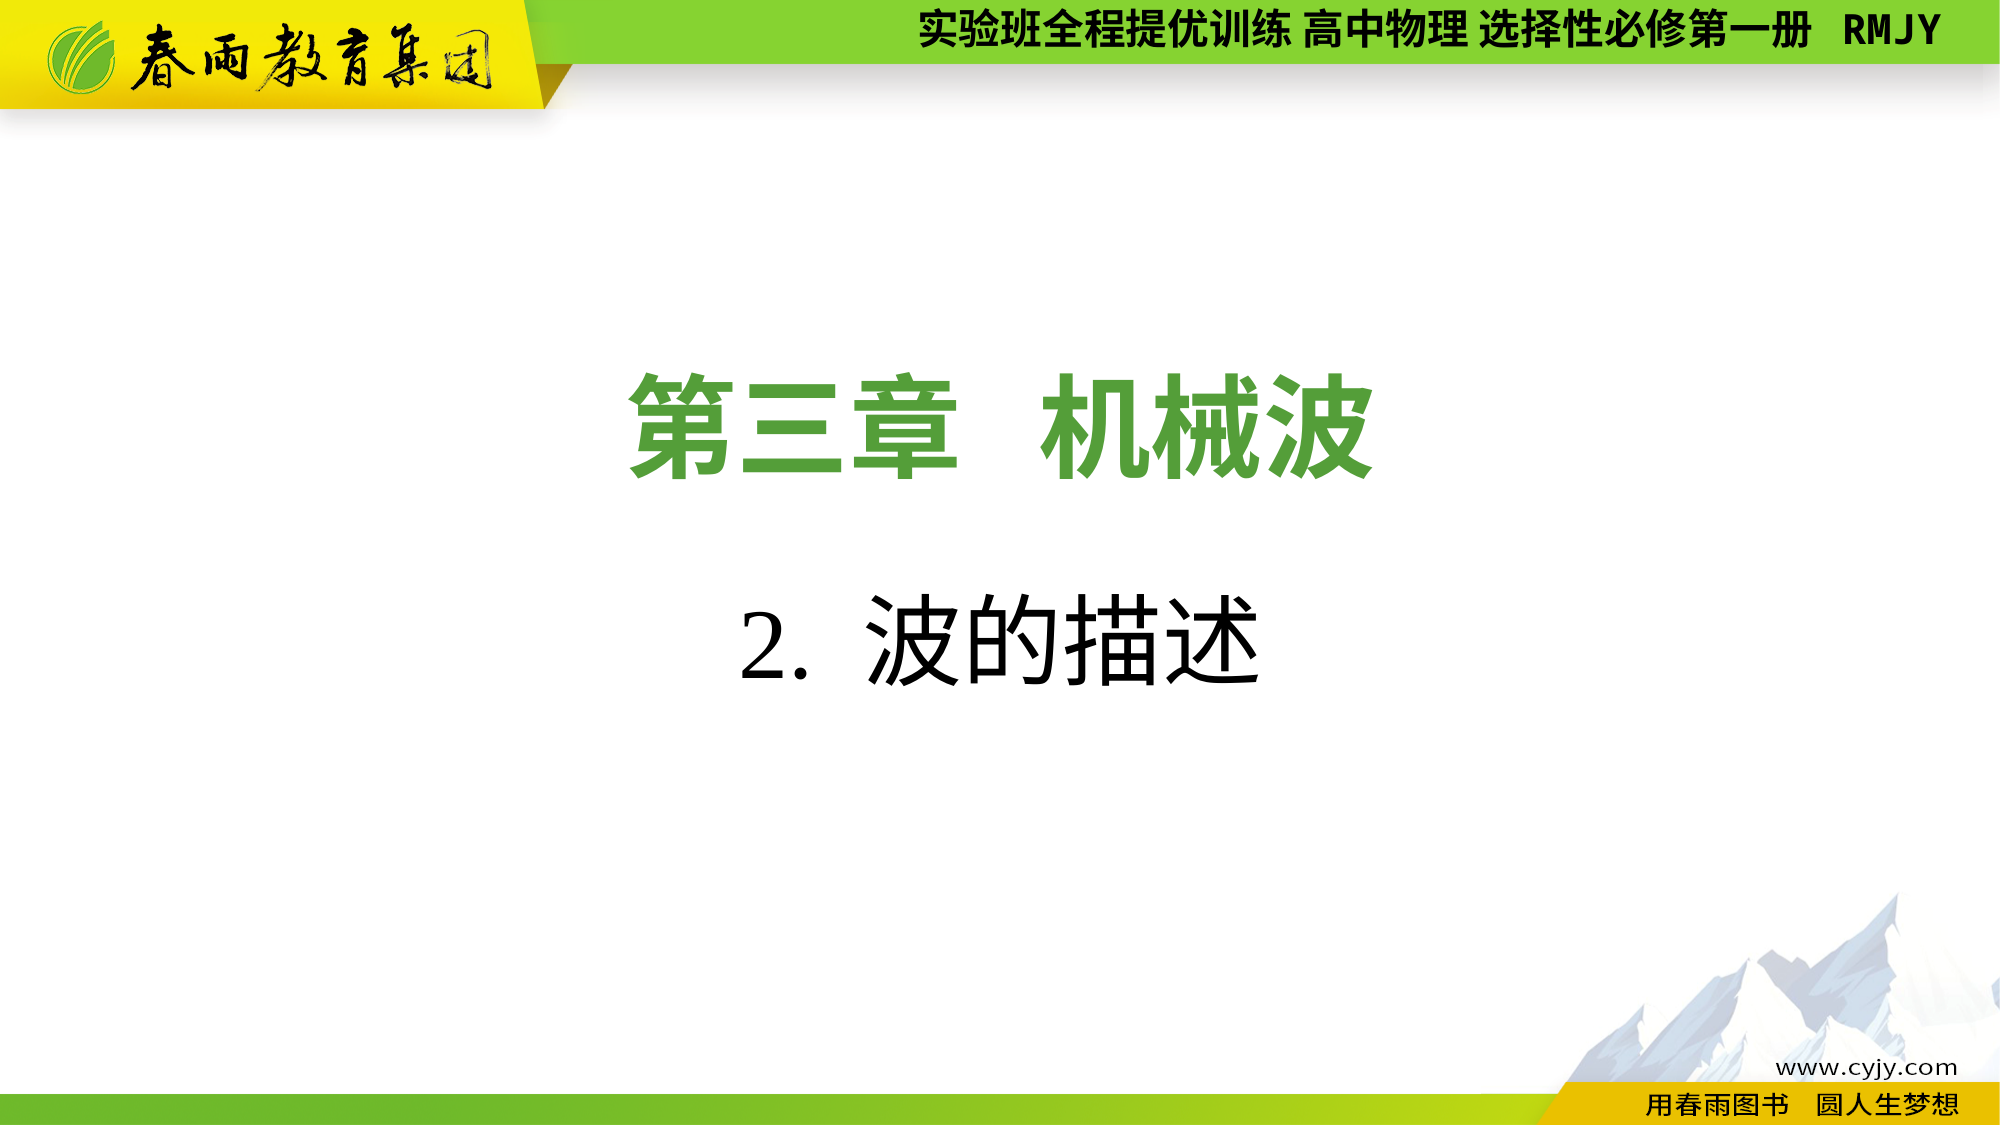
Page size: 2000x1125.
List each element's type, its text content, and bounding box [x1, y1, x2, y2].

text_box 第三章 机械波 [54, 282, 1946, 500]
text_box 2. 波的描述 [54, 511, 1946, 706]
picture [0, 0, 2000, 1125]
